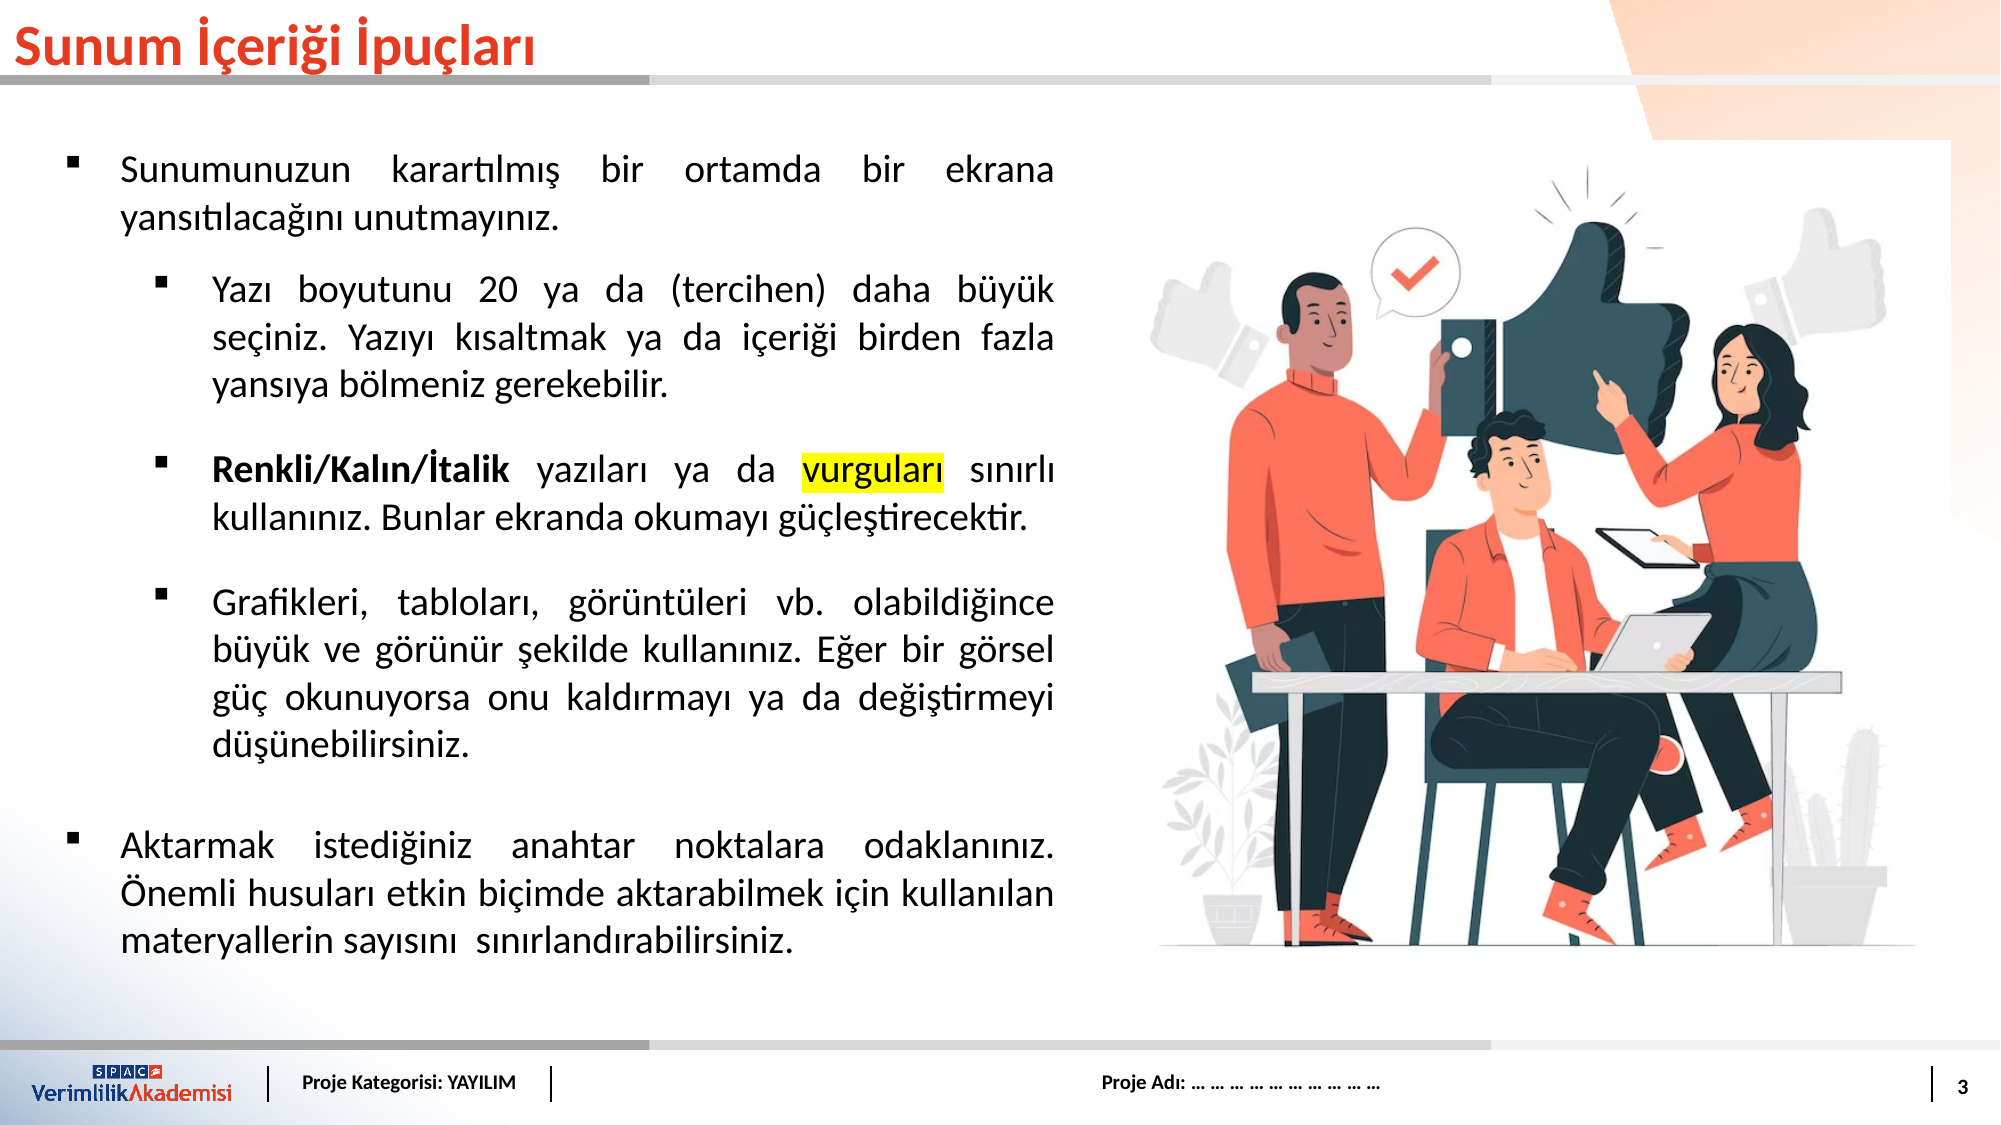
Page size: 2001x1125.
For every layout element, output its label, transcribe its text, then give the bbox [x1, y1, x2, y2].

title Sunum İçeriği İpuçları [0, 0, 2000, 75]
picture [0, 85, 2000, 1040]
text_box Sunumunuzun karartılmış bir ortamda bir ekrana yansıtılacağını unutmayınız. Yazı boyutunu 20 ya da (tercihen) daha büyük seçiniz. Yazıyı kısaltmak ya da içeriği birden fazla yansıya bölmeniz gerekebilir. Renkli/Kalın/İtalik yazıları ya da vurguları sınırlı kullanınız. Bunlar ekranda okumayı güçleştirecektir. Grafikleri, tabloları, görüntüleri vb. olabildiğince büyük ve görünür şekilde kullanınız. Eğer bir görsel güç okunuyorsa onu kaldırmayı ya da değiştirmeyi düşünebilirsiniz. Aktarmak istediğiniz anahtar noktalara odaklanınız. Önemli husuları etkin biçimde aktarabilmek için kullanılan materyallerin sayısını sınırlandırabilirsiniz. [49, 135, 1071, 980]
picture [0, 1050, 2000, 1125]
